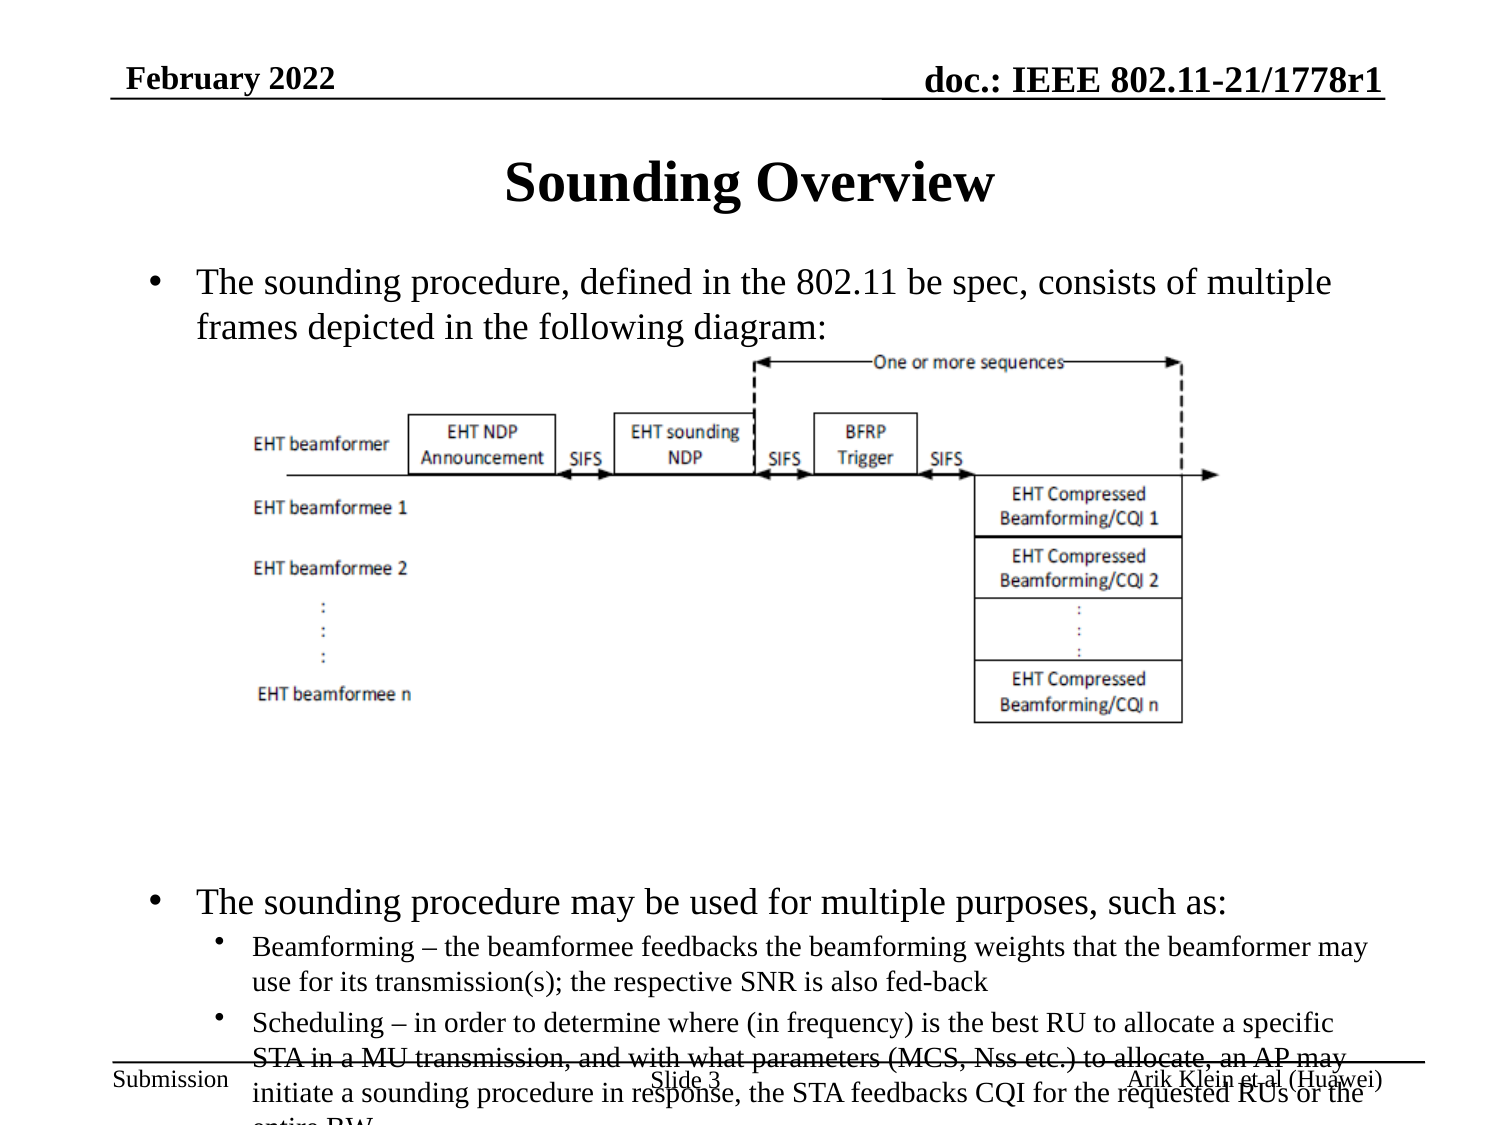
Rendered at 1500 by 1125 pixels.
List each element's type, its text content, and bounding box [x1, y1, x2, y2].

title Sounding Overview [112, 133, 1388, 222]
picture [249, 349, 1233, 732]
list The sounding procedure, defined in the 802.11 be spec, consists of multiple frames depicted in the following diagram: The sounding procedure may be used for multiple purposes, such as: Beamforming – the beamformee feedbacks the beamforming weights that the beamformer may use for its transmission(s); the respective SNR is also fed-back Scheduling – in order to determine where (in frequency) is the best RU to allocate a specific STA in a MU transmission, and with what parameters (MCS, Nss etc.) to allocate, an AP may initiate a sounding procedure in response, the STA feedbacks CQI for the requested RUs or the entire BW [124, 249, 1388, 988]
